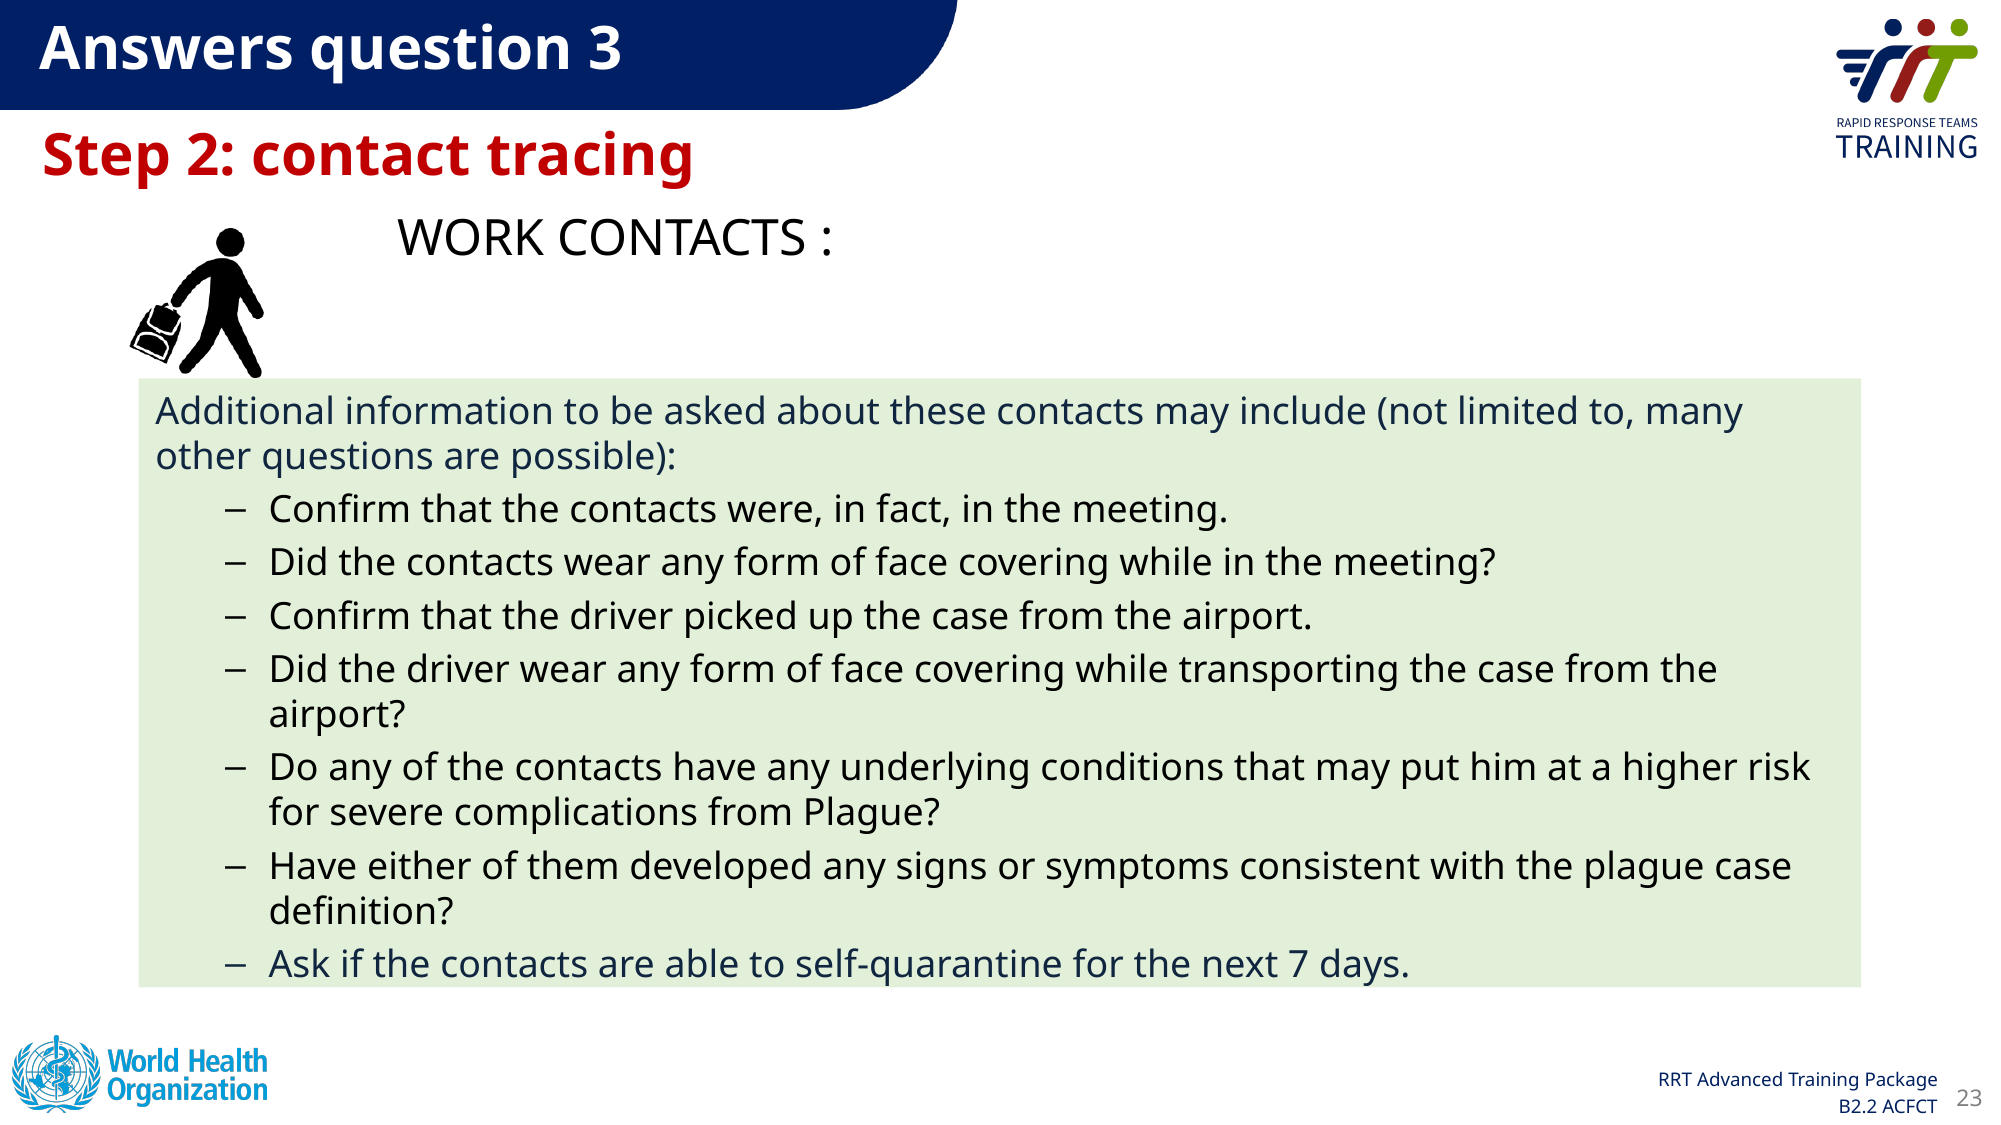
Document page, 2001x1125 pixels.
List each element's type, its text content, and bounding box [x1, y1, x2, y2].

picture [0, 0, 958, 110]
picture [121, 228, 271, 379]
picture [12, 1035, 267, 1113]
picture [1835, 19, 1978, 167]
picture [136, 1060, 141, 1068]
list WORK CONTACTS : [389, 204, 1740, 355]
picture [12, 1083, 48, 1113]
text_box Step 2: contact tracing [42, 117, 1681, 188]
picture [58, 1050, 64, 1058]
text_box Answers question 3 [32, 10, 697, 105]
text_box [138, 378, 1862, 1062]
